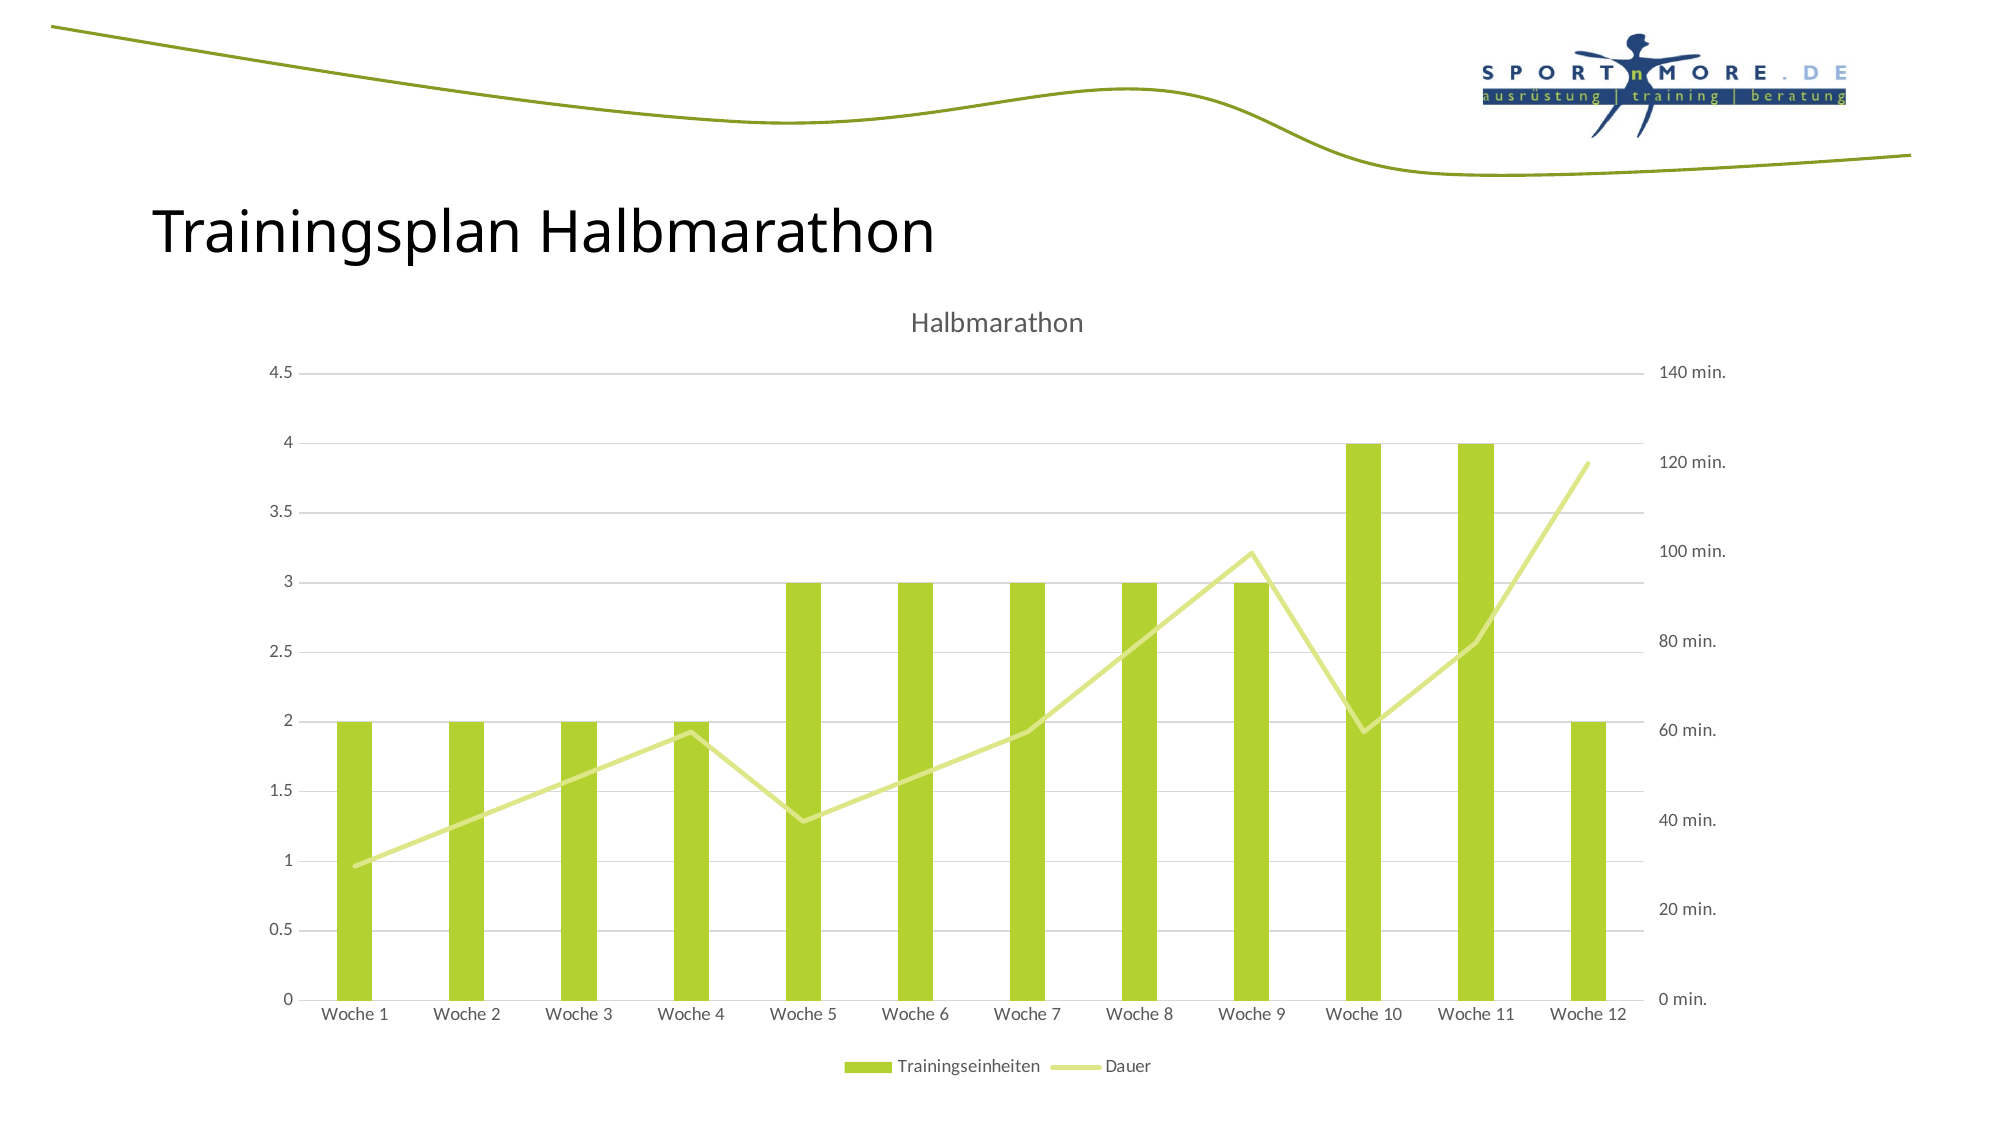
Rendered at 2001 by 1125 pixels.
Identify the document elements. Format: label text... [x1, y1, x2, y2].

title Trainingsplan Halbmarathon [137, 188, 1863, 278]
chart [238, 277, 1757, 1083]
picture [1481, 33, 1863, 138]
